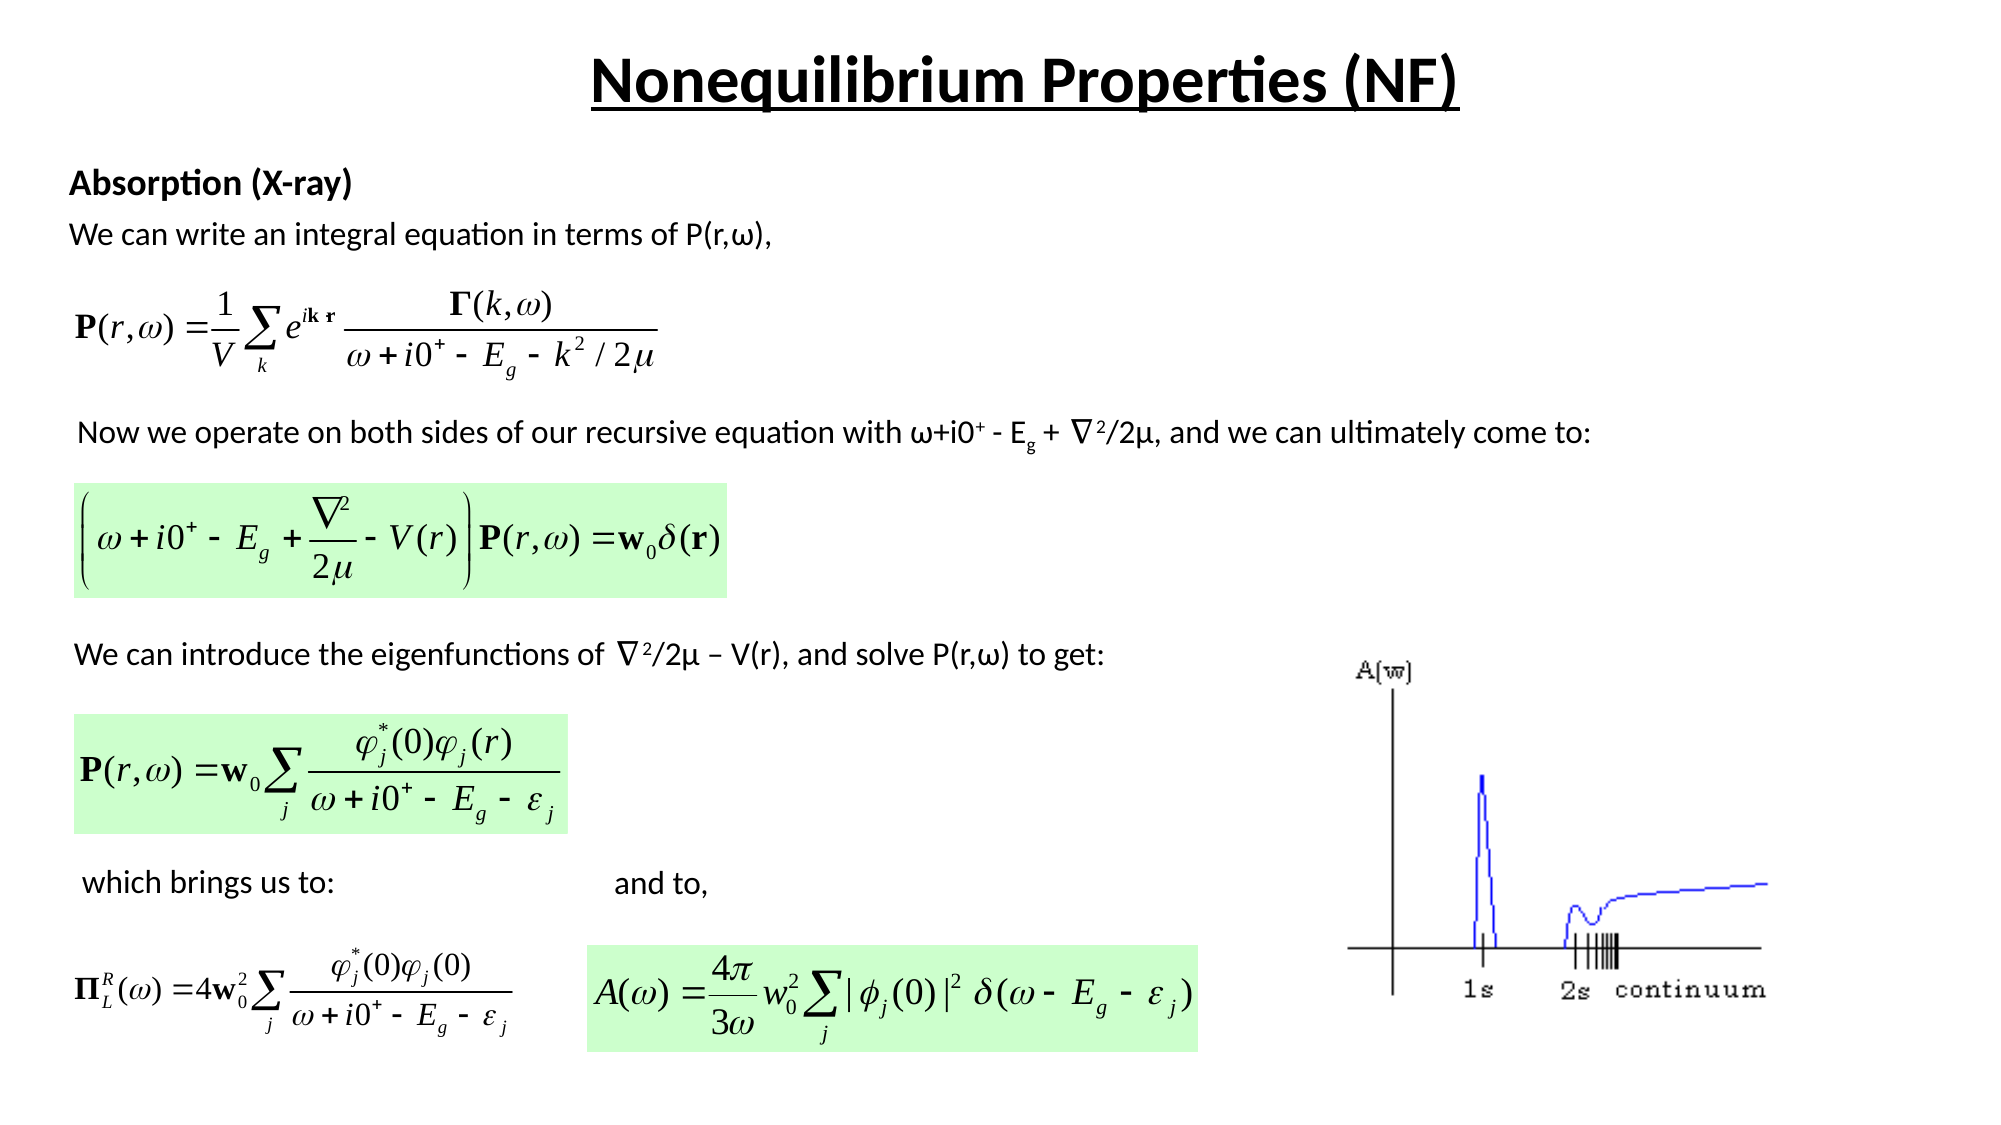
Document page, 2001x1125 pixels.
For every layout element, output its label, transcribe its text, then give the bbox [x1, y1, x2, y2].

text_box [74, 483, 728, 599]
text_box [74, 713, 568, 834]
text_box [69, 940, 520, 1047]
text_box and to, [599, 854, 734, 910]
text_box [1325, 633, 1867, 1072]
text_box which brings us to: [67, 852, 352, 907]
text_box We can introduce the eigenfunctions of ∇2/2μ – V(r), and solve P(r,ω) to get: [59, 625, 1173, 680]
title Nonequilibrium Properties (NF) [519, 69, 1532, 125]
title Nonequilibrium Properties (NF) [519, 24, 1532, 68]
text_box We can write an integral equation in terms of P(r,ω), [54, 204, 842, 259]
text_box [69, 282, 665, 389]
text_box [586, 945, 1198, 1052]
text_box Now we operate on both sides of our recursive equation with ω+i0+ - Eg + ∇2/2μ, and we can ultimately come to: [62, 402, 1734, 463]
text_box Absorption (X-ray) [54, 150, 407, 204]
